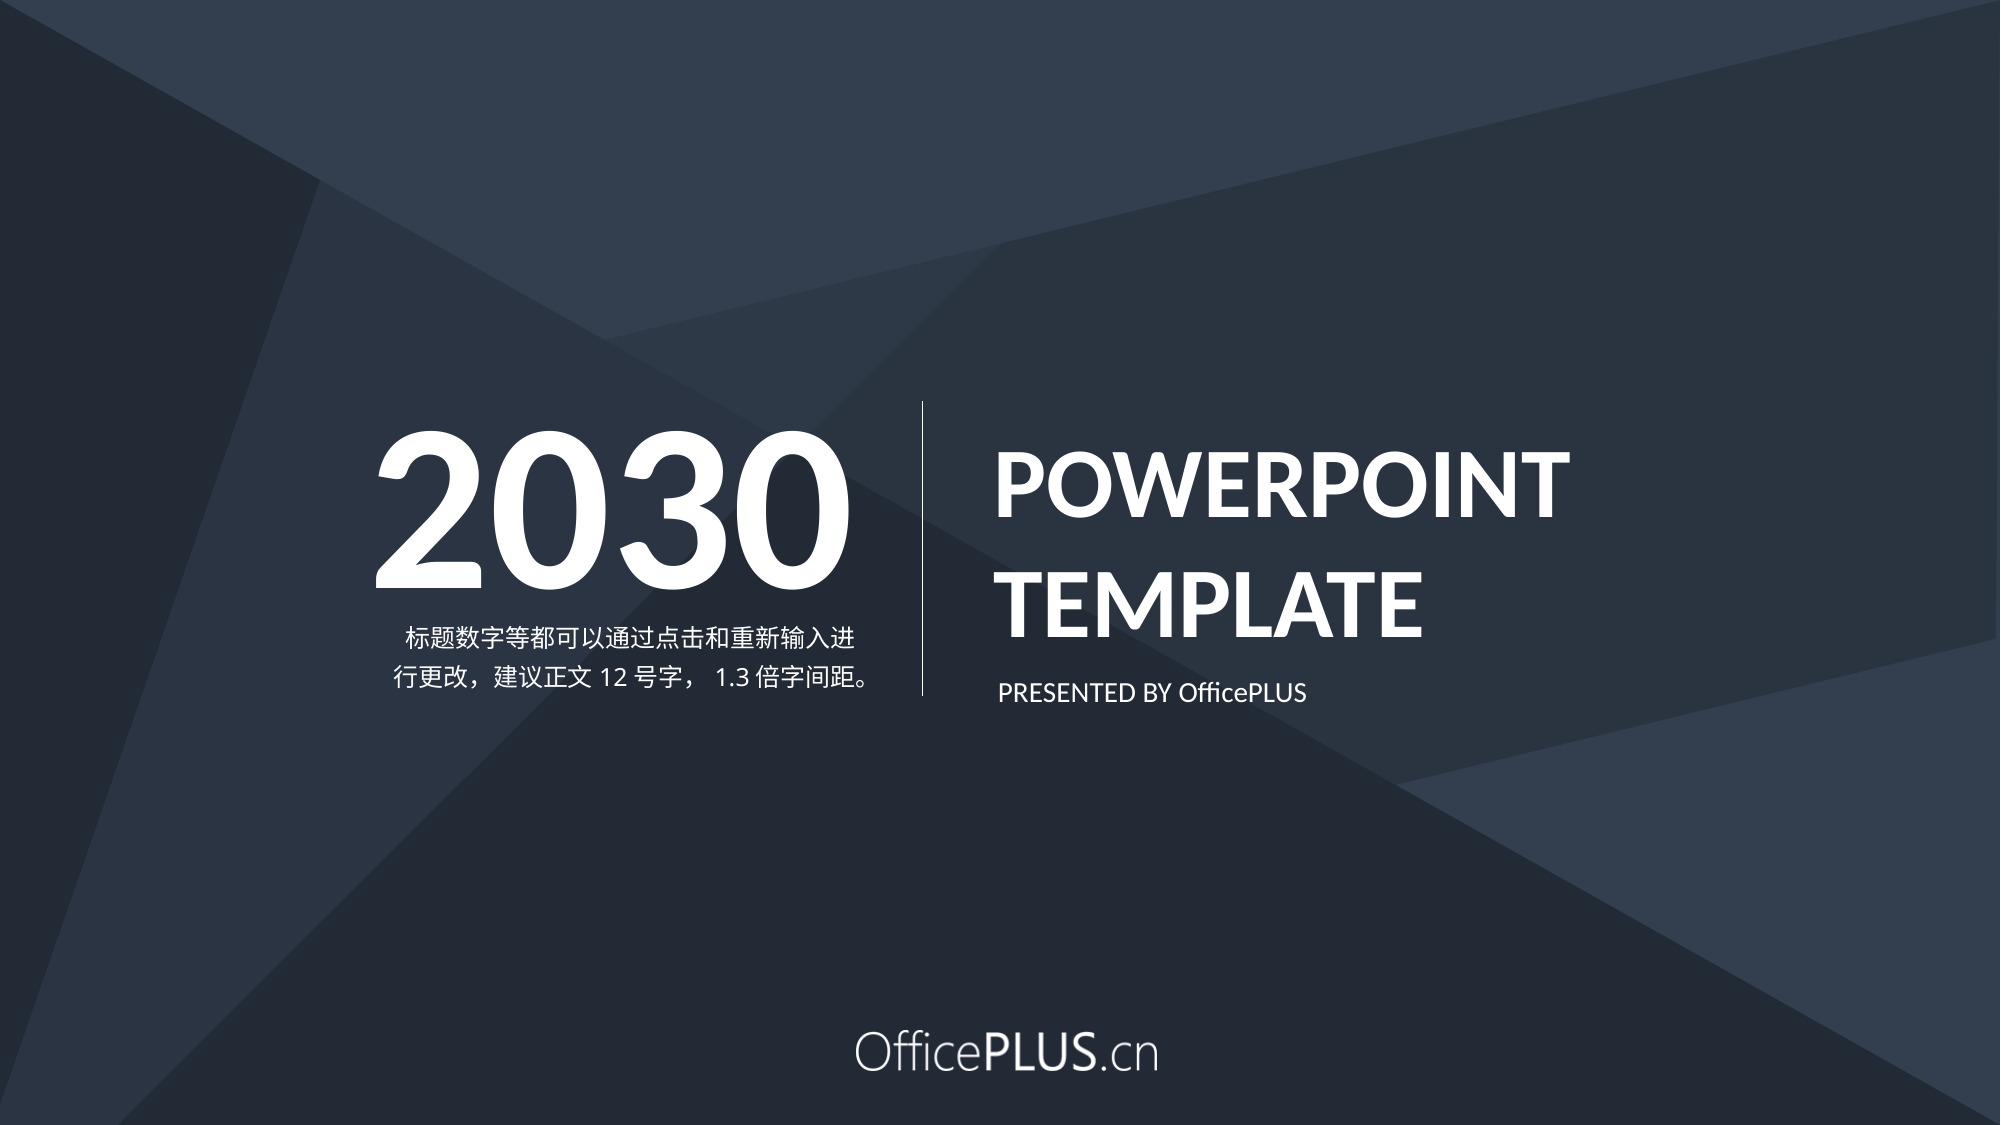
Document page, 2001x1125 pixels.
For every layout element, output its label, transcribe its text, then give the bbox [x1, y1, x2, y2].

text_box PRESENTED BY OfficePLUS [982, 665, 1322, 716]
text_box POWERPOINT TEMPLATE [978, 410, 1610, 666]
picture [856, 1030, 1157, 1071]
text_box 2030 [353, 341, 976, 644]
text_box 标题数字等都可以通过点击和重新输入进行更改，建议正文12号字，1.3倍字间距。 [373, 606, 871, 699]
